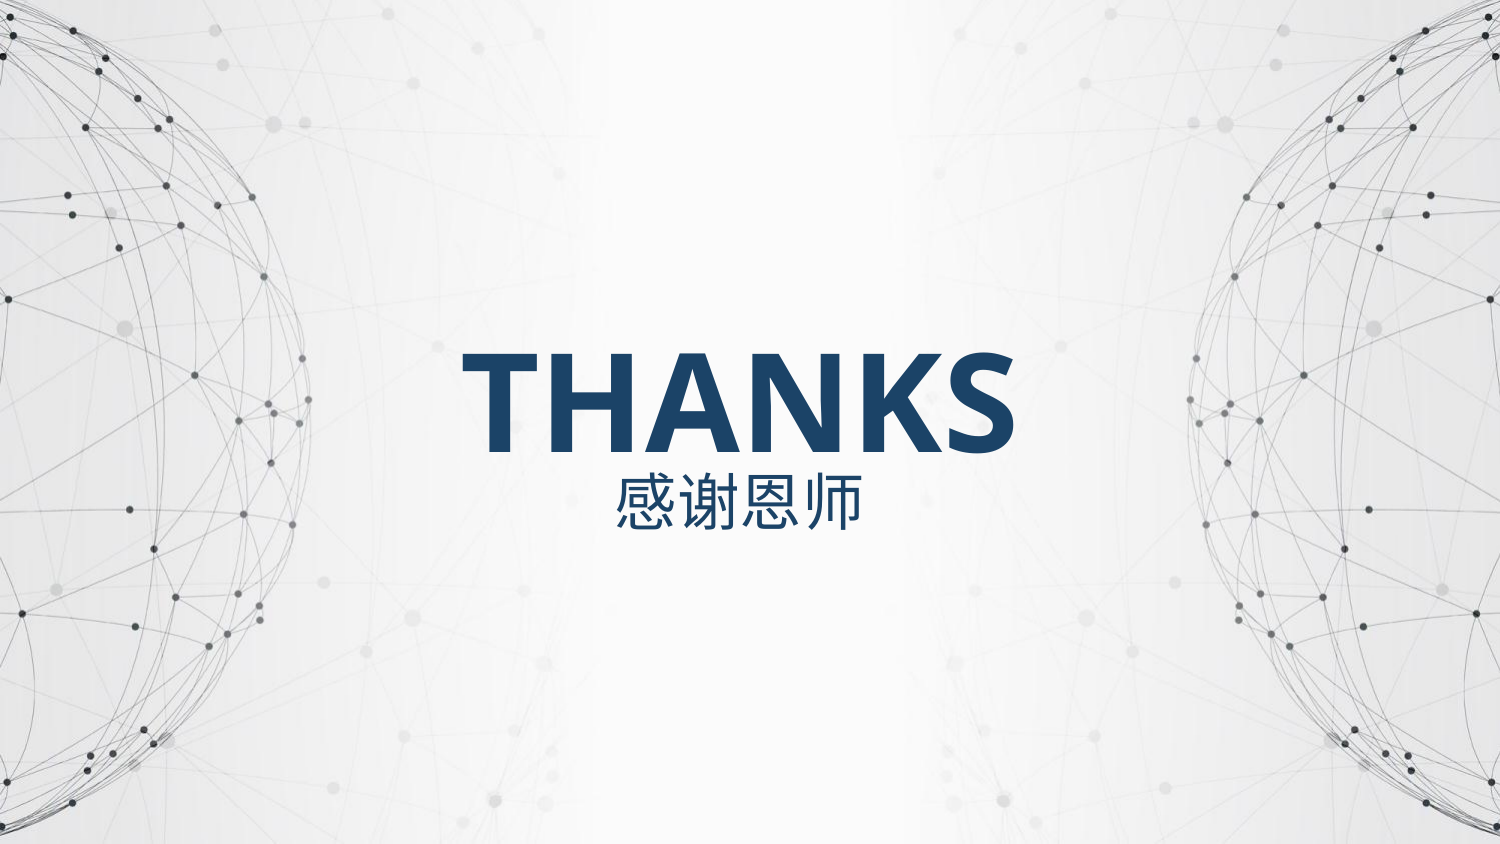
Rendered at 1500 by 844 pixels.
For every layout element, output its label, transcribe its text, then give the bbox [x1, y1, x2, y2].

picture [0, 0, 1500, 844]
text_box THANKS [389, 309, 1091, 486]
text_box 感谢恩师 [570, 457, 909, 544]
